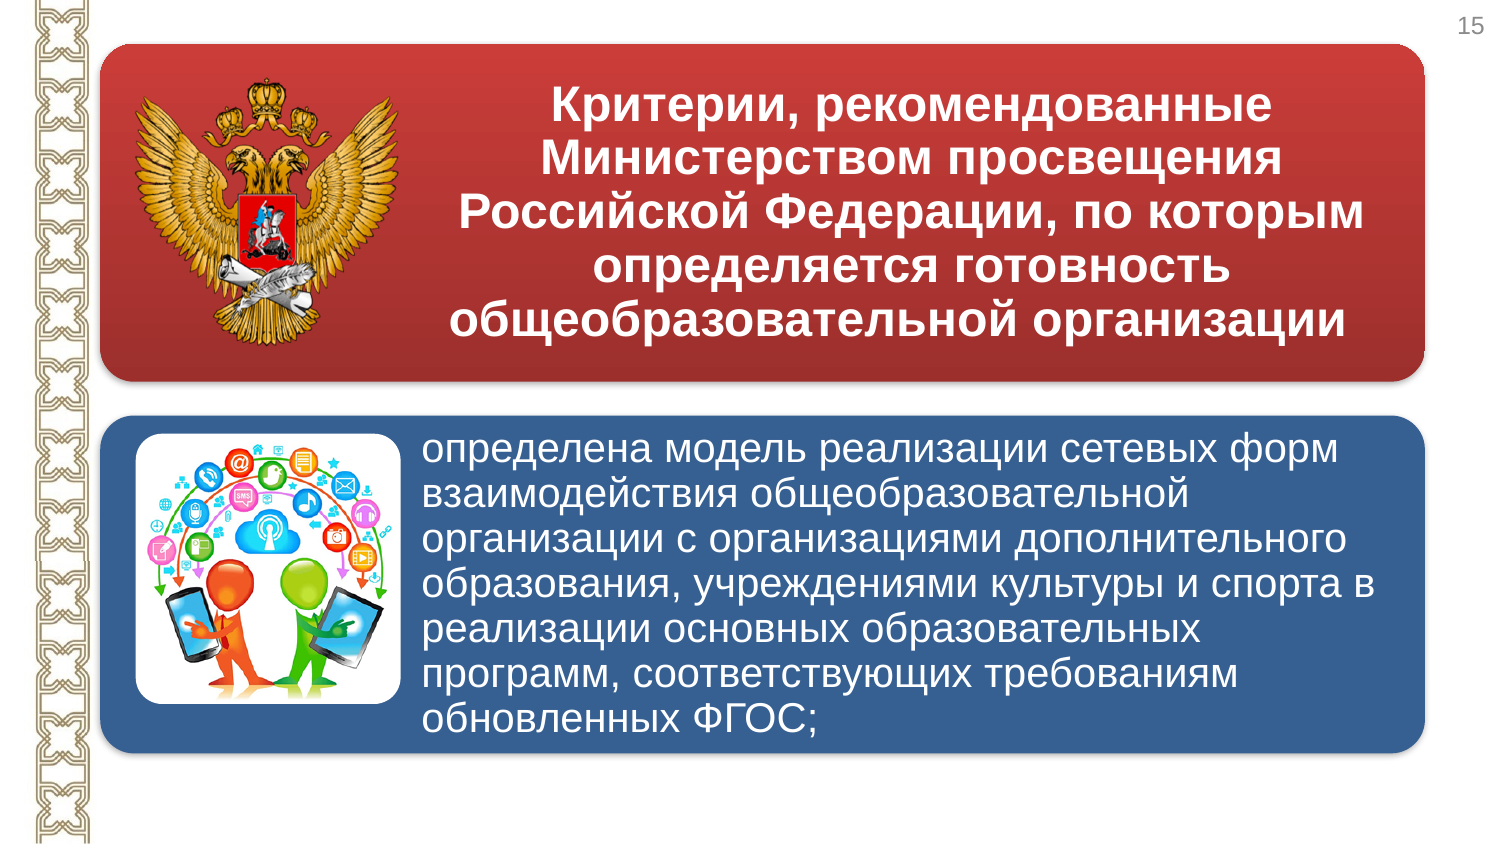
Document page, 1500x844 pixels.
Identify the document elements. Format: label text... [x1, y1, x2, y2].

slide_number 15 [1149, 1, 1500, 47]
picture [0, 0, 1500, 844]
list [99, 43, 1426, 754]
